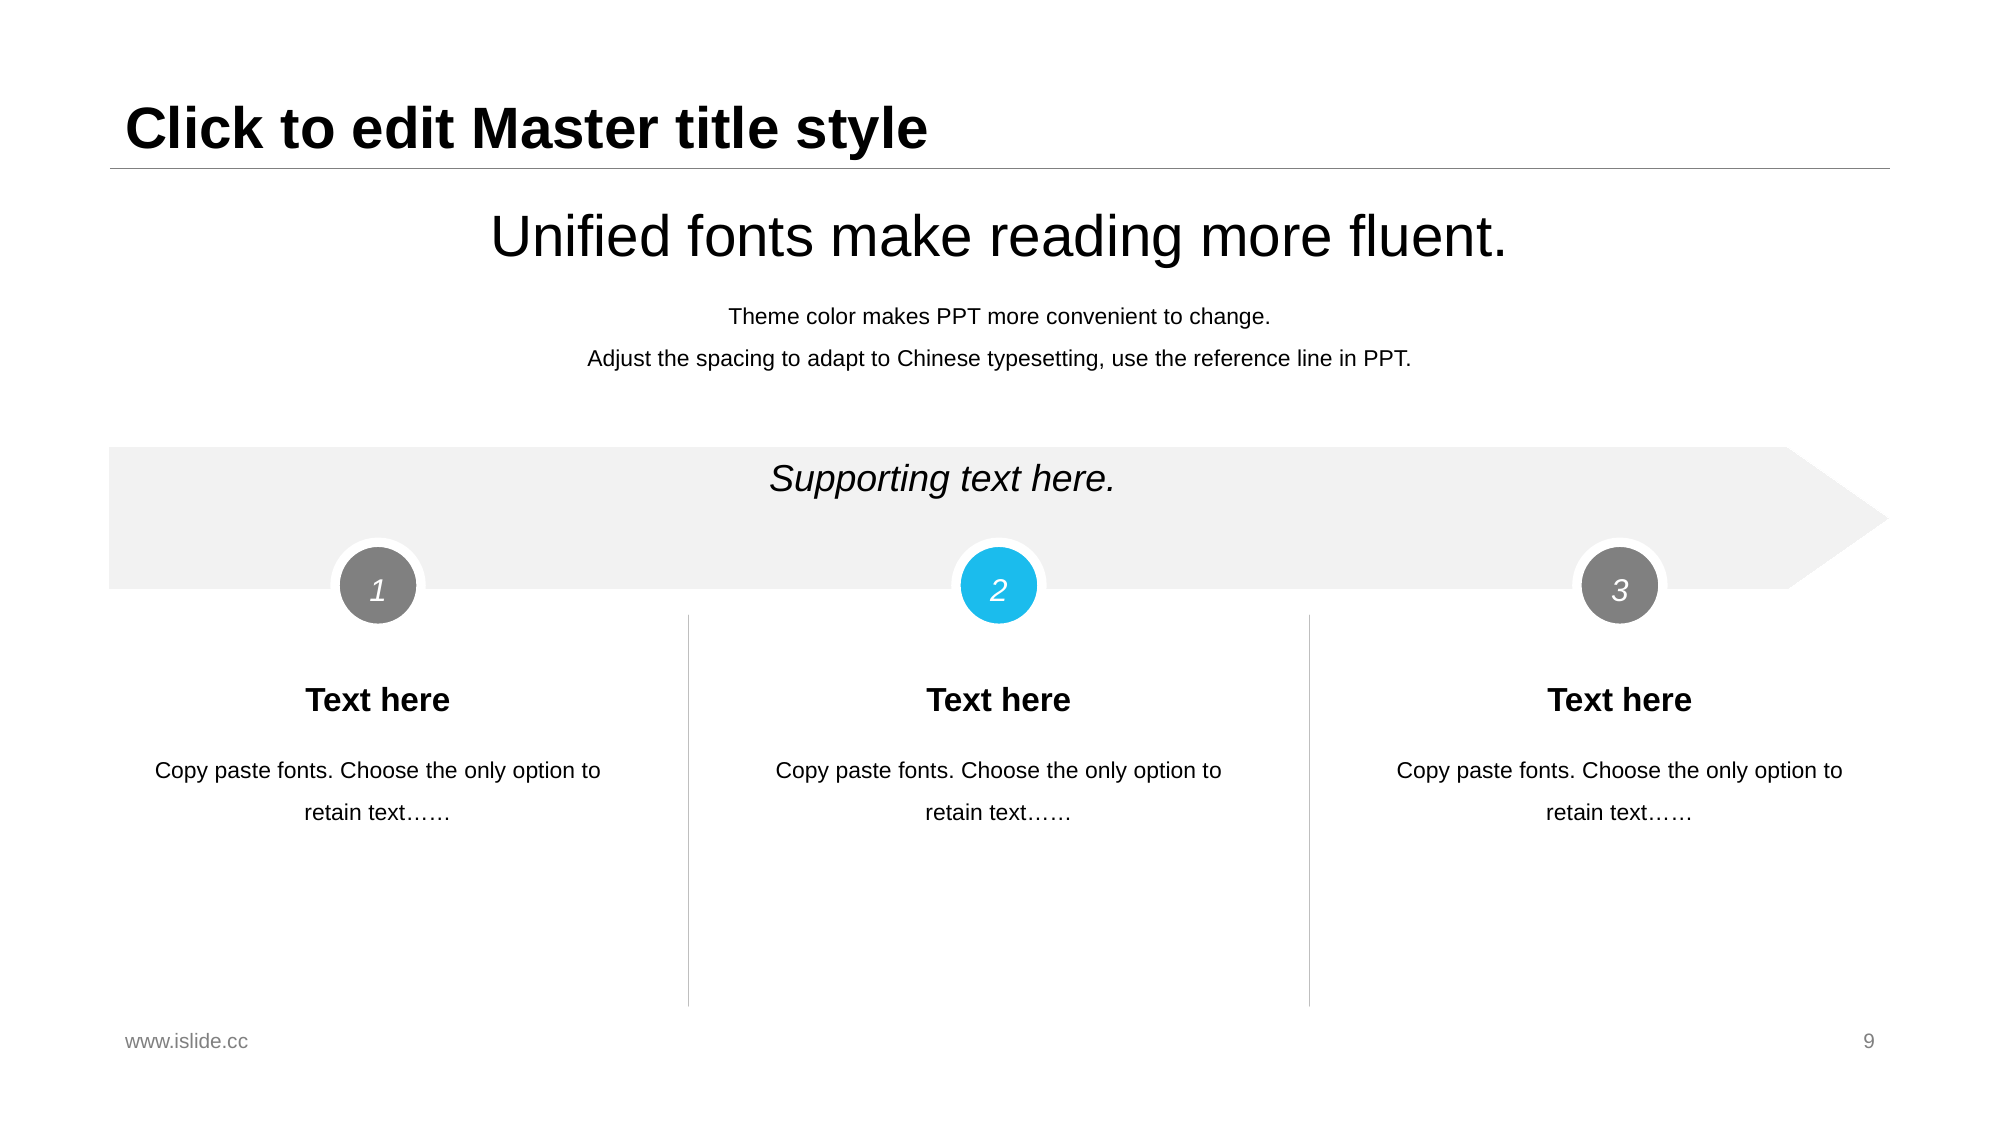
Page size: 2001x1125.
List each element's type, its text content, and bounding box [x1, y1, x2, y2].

title Click to edit Master title style [109, 0, 1890, 169]
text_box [108, 185, 1890, 1007]
footer www.islide.cc [109, 1023, 790, 1058]
slide_number 9 [1412, 1023, 1890, 1058]
